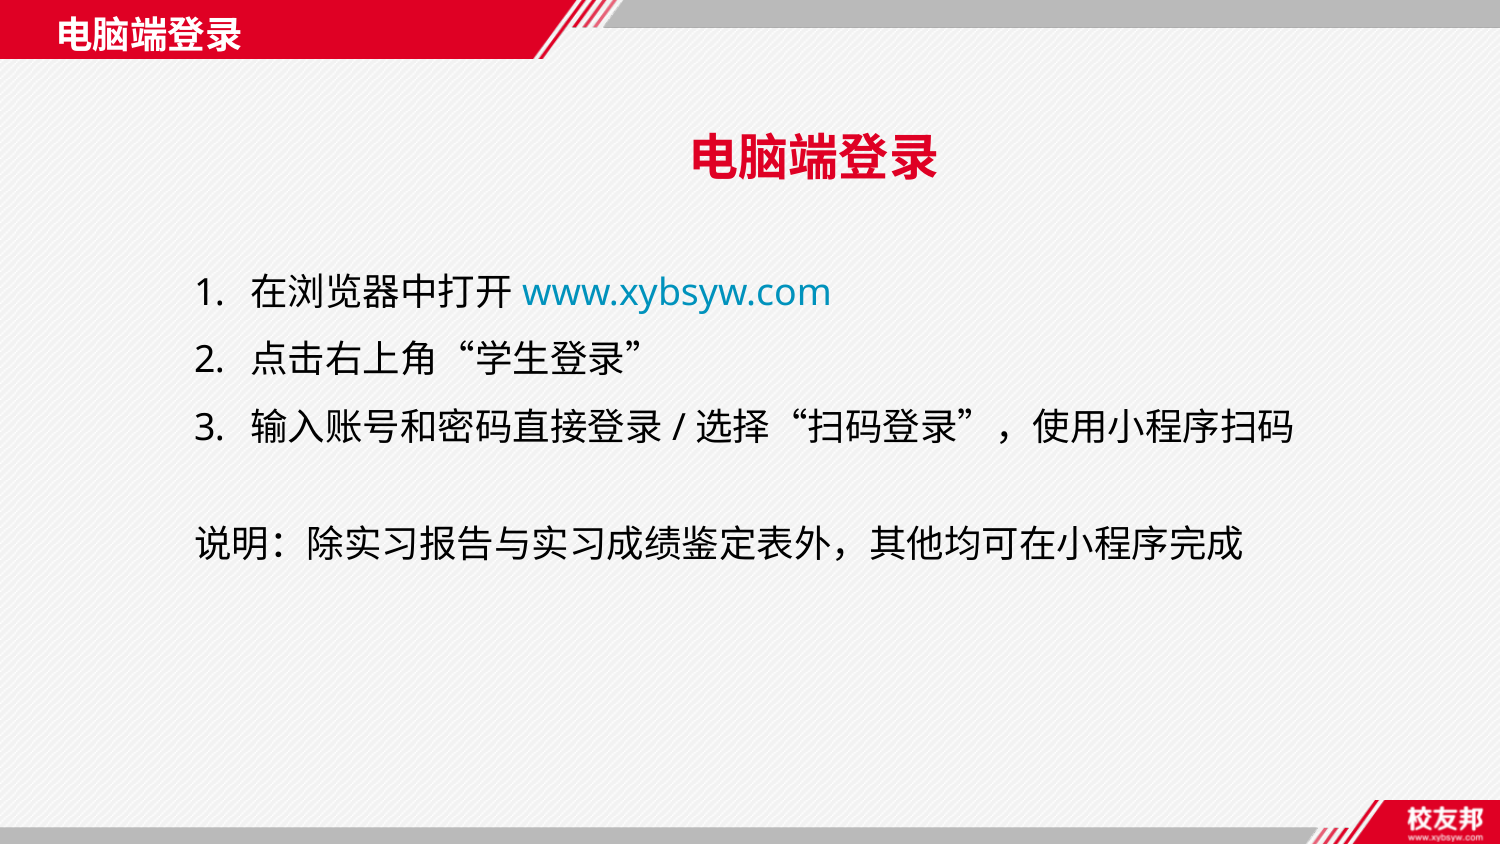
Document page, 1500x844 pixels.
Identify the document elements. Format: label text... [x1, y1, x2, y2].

text_box 电脑端登录 在浏览器中打开www.xybsyw.com 点击右上角“学生登录” 输入账号和密码直接登录/选择“扫码登录”，使用小程序扫码 说明：除实习报告与实习成绩鉴定表外，其他均可在小程序完成 [179, 118, 1449, 573]
picture [0, 0, 1500, 844]
text_box 电脑端登录 [24, 0, 521, 66]
